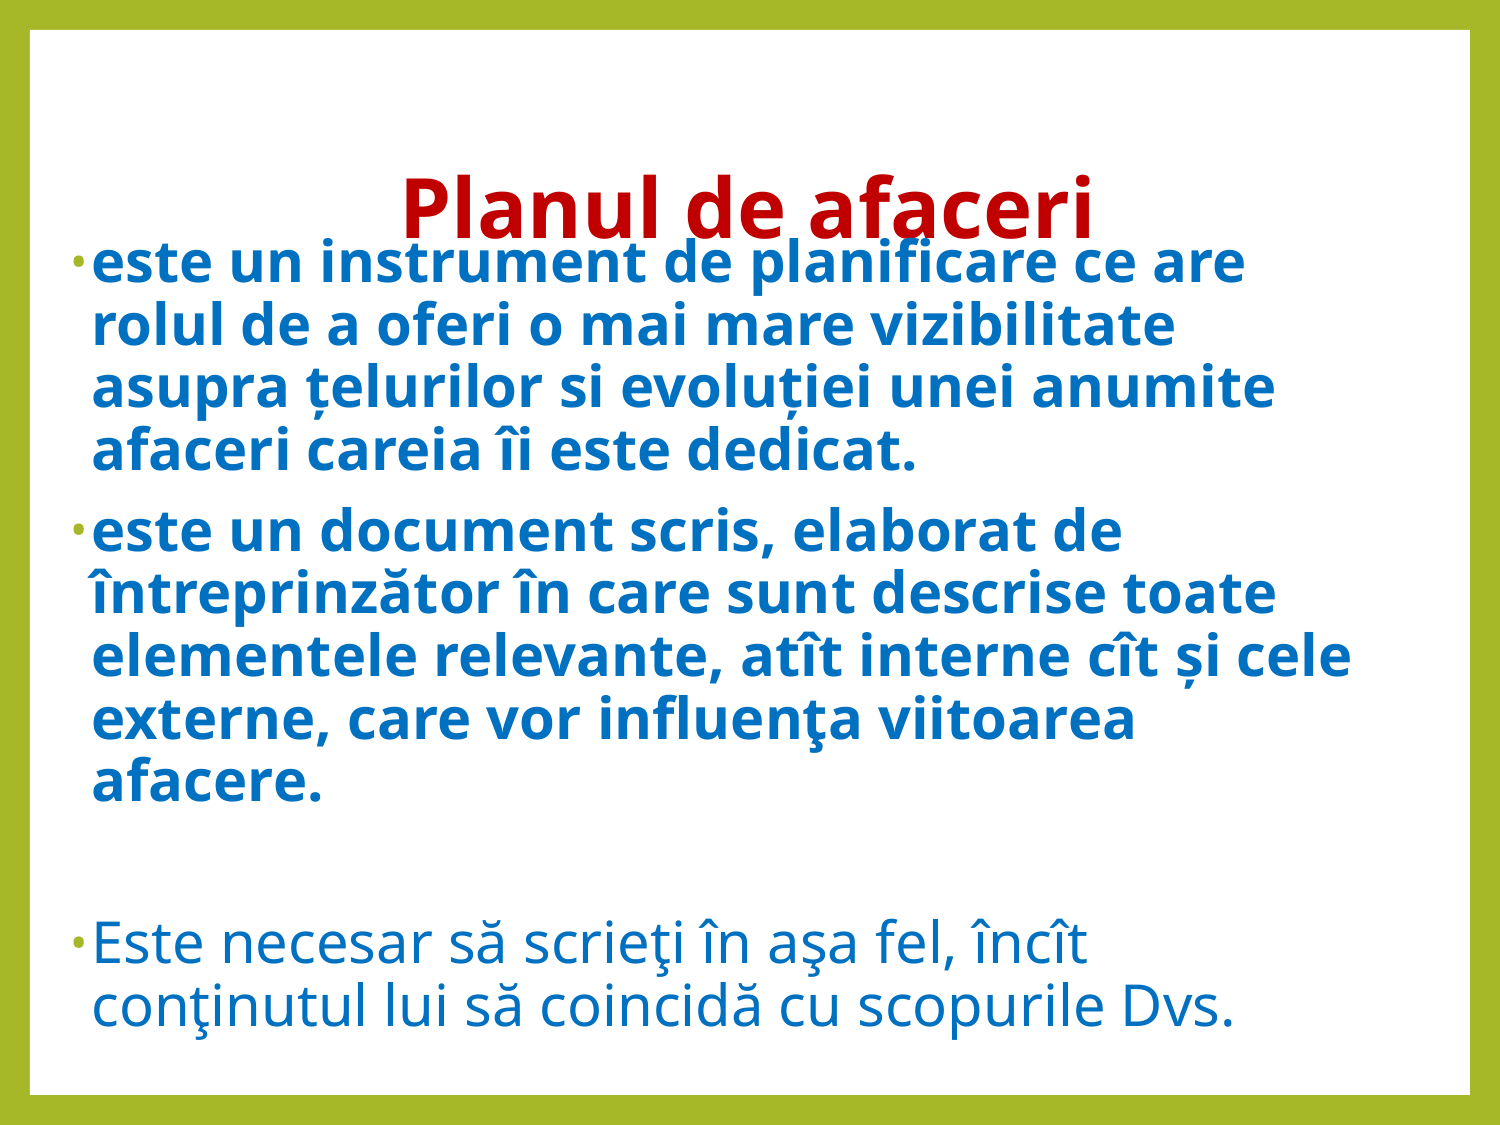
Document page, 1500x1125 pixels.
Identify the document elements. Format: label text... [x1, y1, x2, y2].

list este un instrument de planificare ce are rolul de a oferi o mai mare vizibilitate asupra țelurilor si evoluției unei anumite afaceri careia îi este dedicat. este un document scris, elaborat de întreprinzător în care sunt descrise toate elementele relevante, atît interne cît şi cele externe, care vor influenţa viitoarea afacere. Este necesar să scrieţi în aşa fel, încît conţinutul lui să coincidă cu scopurile Dvs. [50, 224, 1388, 1050]
title Planul de afaceri [140, 99, 1356, 224]
